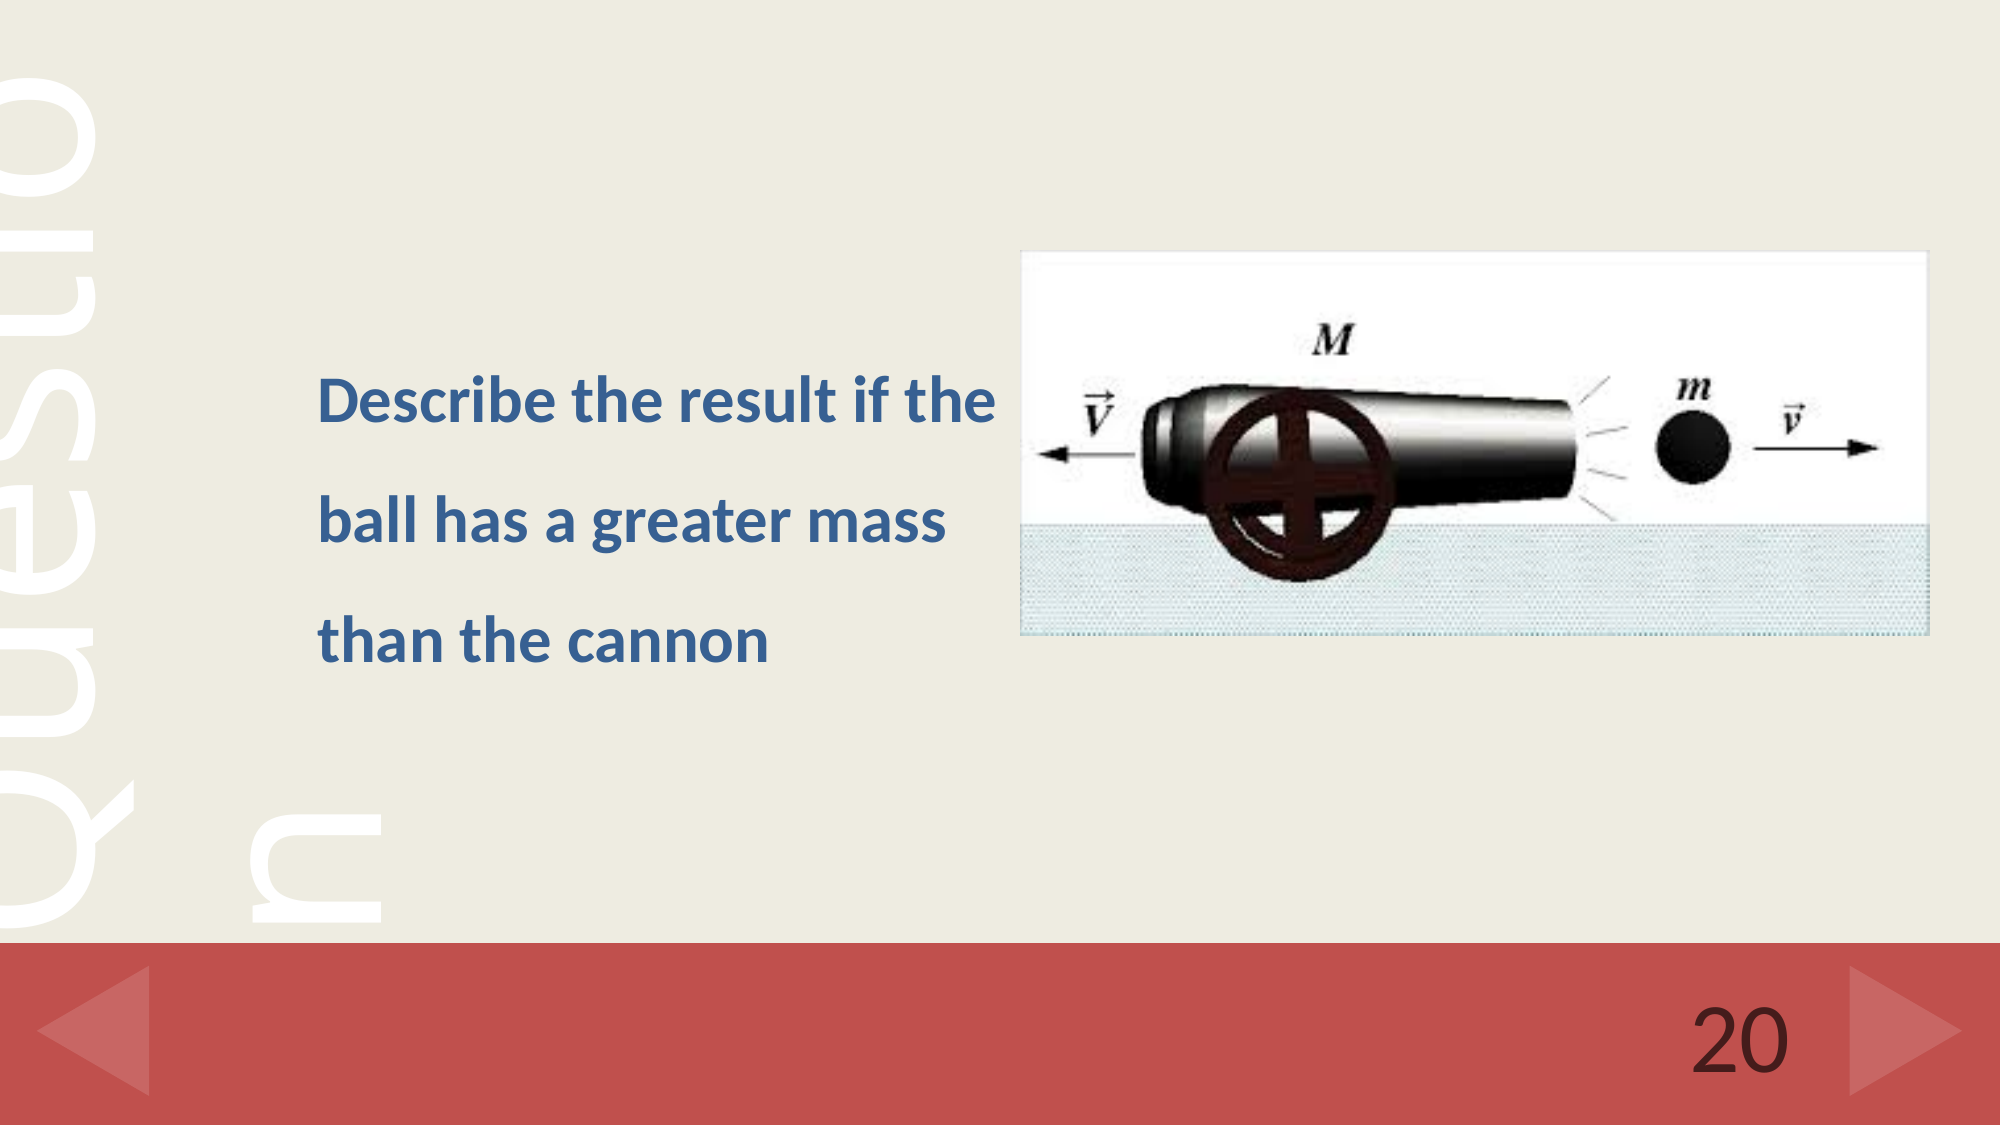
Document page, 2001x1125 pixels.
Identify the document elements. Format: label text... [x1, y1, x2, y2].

list Describe the result if the ball has a greater mass than the cannon [302, 153, 1021, 839]
list 20 [1494, 967, 1806, 1097]
picture [1020, 250, 1931, 636]
